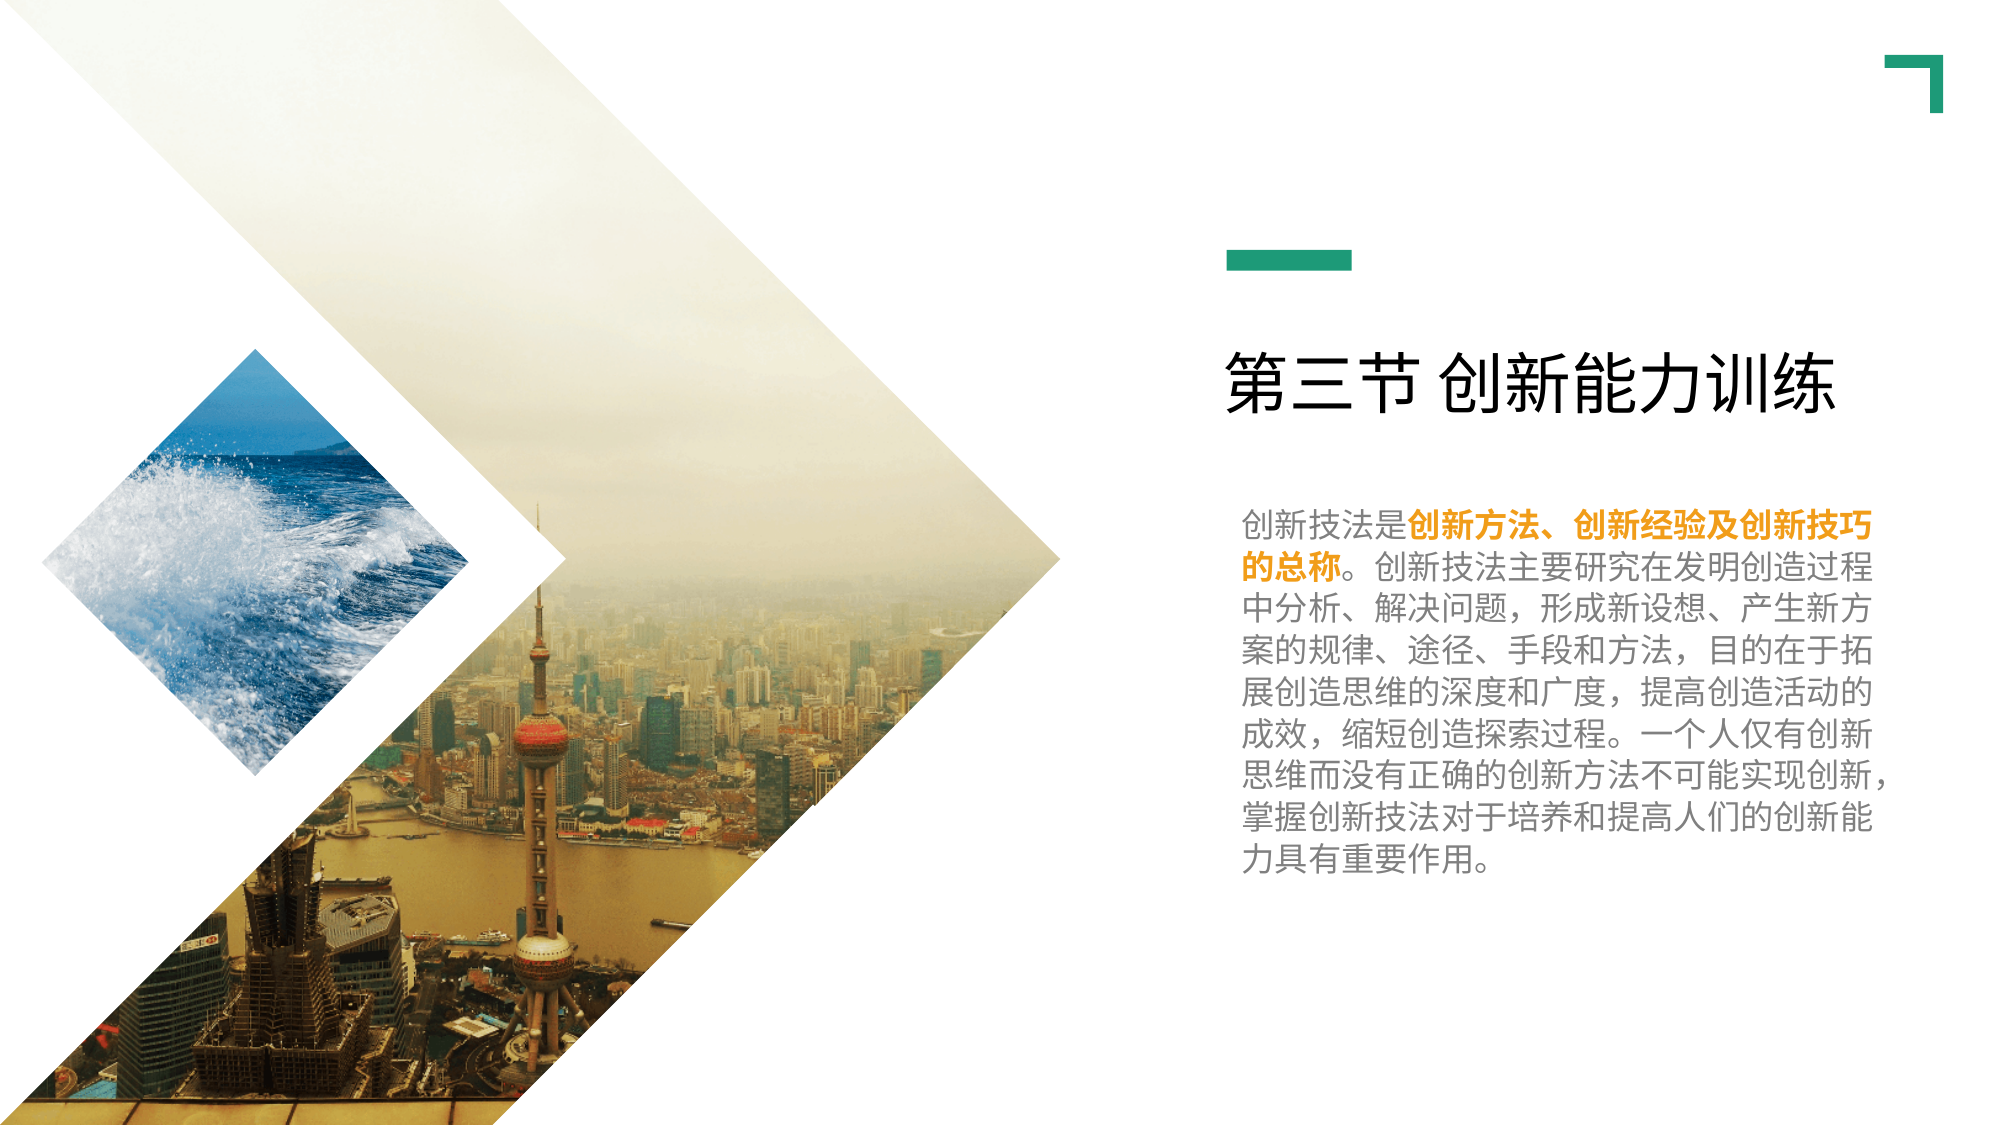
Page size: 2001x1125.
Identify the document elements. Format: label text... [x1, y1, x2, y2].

text_box 第三节 创新能力训练 [1207, 334, 1885, 430]
text_box [0, 0, 1062, 1125]
text_box [1226, 249, 1353, 272]
text_box 创新技法是创新方法、创新经验及创新技巧的总称。创新技法主要研究在发明创造过程中分析、解决问题，形成新设想、产生新方案的规律、途径、手段和方法，目的在于拓展创造思维的深度和广度，提高创造活动的成效，缩短创造探索过程。一个人仅有创新思维而没有正确的创新方法不可能实现创新，掌握创新技法对于培养和提高人们的创新能力具有重要作用。 [1226, 494, 1899, 886]
text_box [40, 347, 471, 778]
text_box [1884, 54, 1944, 114]
